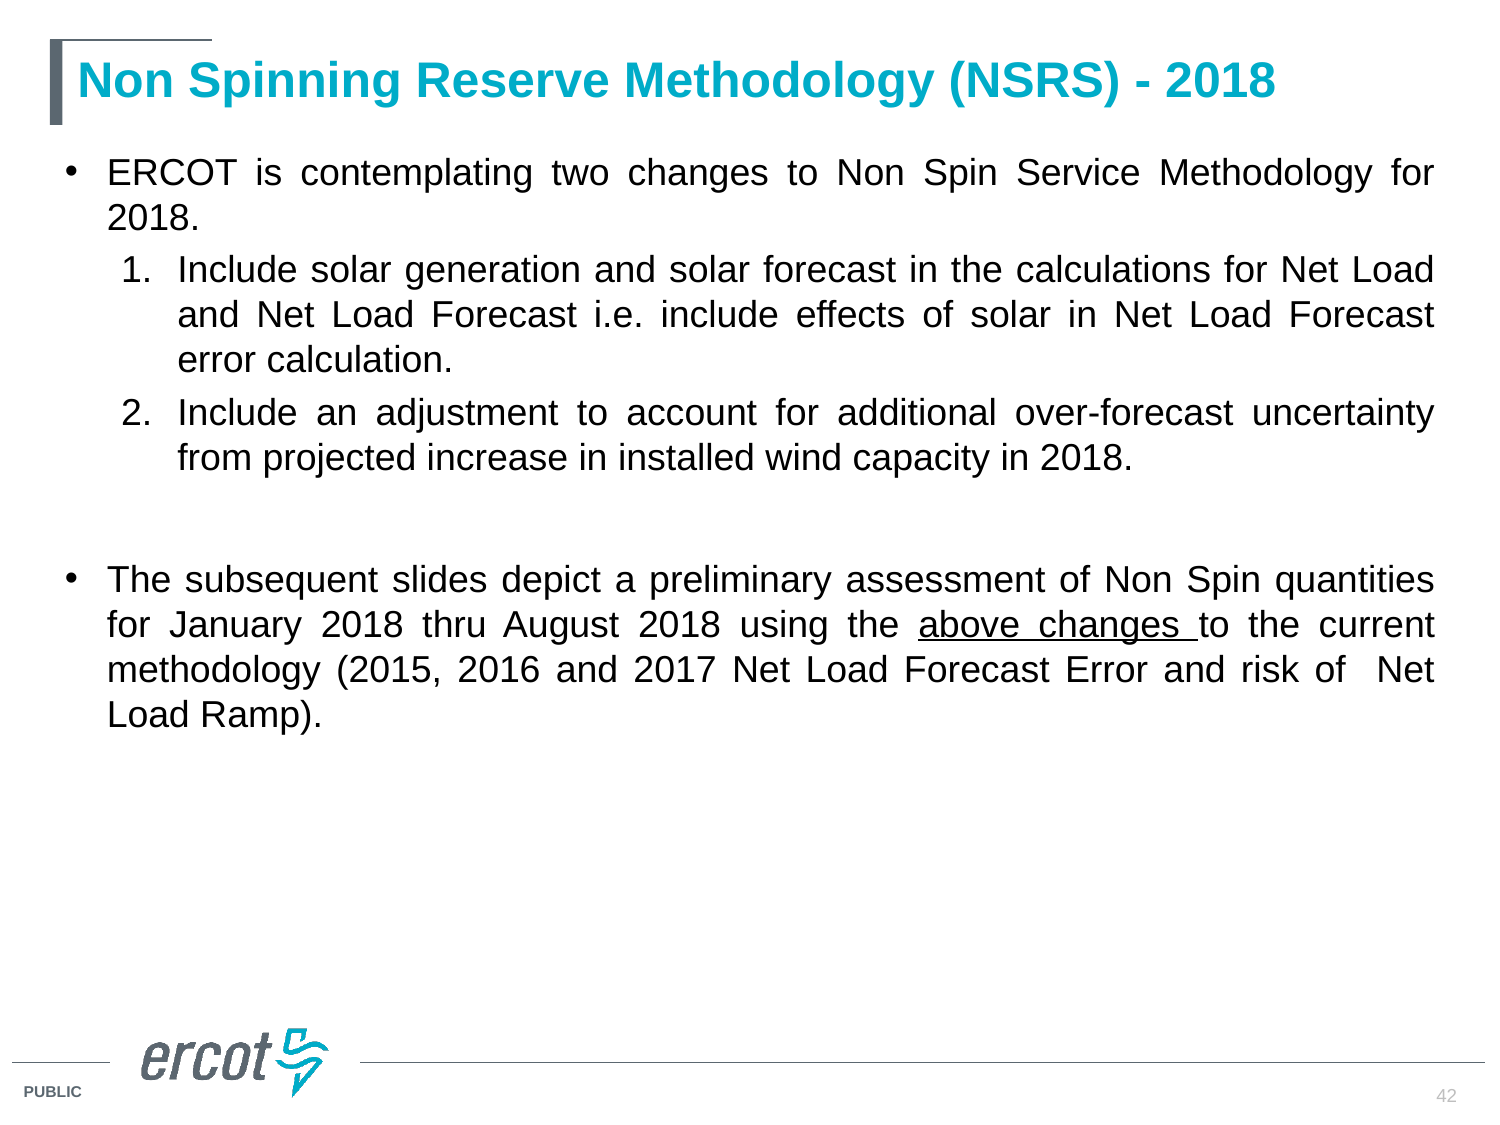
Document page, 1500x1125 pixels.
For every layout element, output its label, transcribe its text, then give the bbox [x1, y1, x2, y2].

picture [137, 1024, 332, 1100]
list ERCOT is contemplating two changes to Non Spin Service Methodology for 2018. Include solar generation and solar forecast in the calculations for Net Load and Net Load Forecast i.e. include effects of solar in Net Load Forecast error calculation. Include an adjustment to account for additional over-forecast uncertainty from projected increase in installed wind capacity in 2018. The subsequent slides depict a preliminary assessment of Non Spin quantities for January 2018 thru August 2018 using the above changes to the current methodology (2015, 2016 and 2017 Net Load Forecast Error and risk of Net Load Ramp). [50, 140, 1450, 972]
title Non Spinning Reserve Methodology (NSRS) - 2018 [62, 39, 1450, 125]
